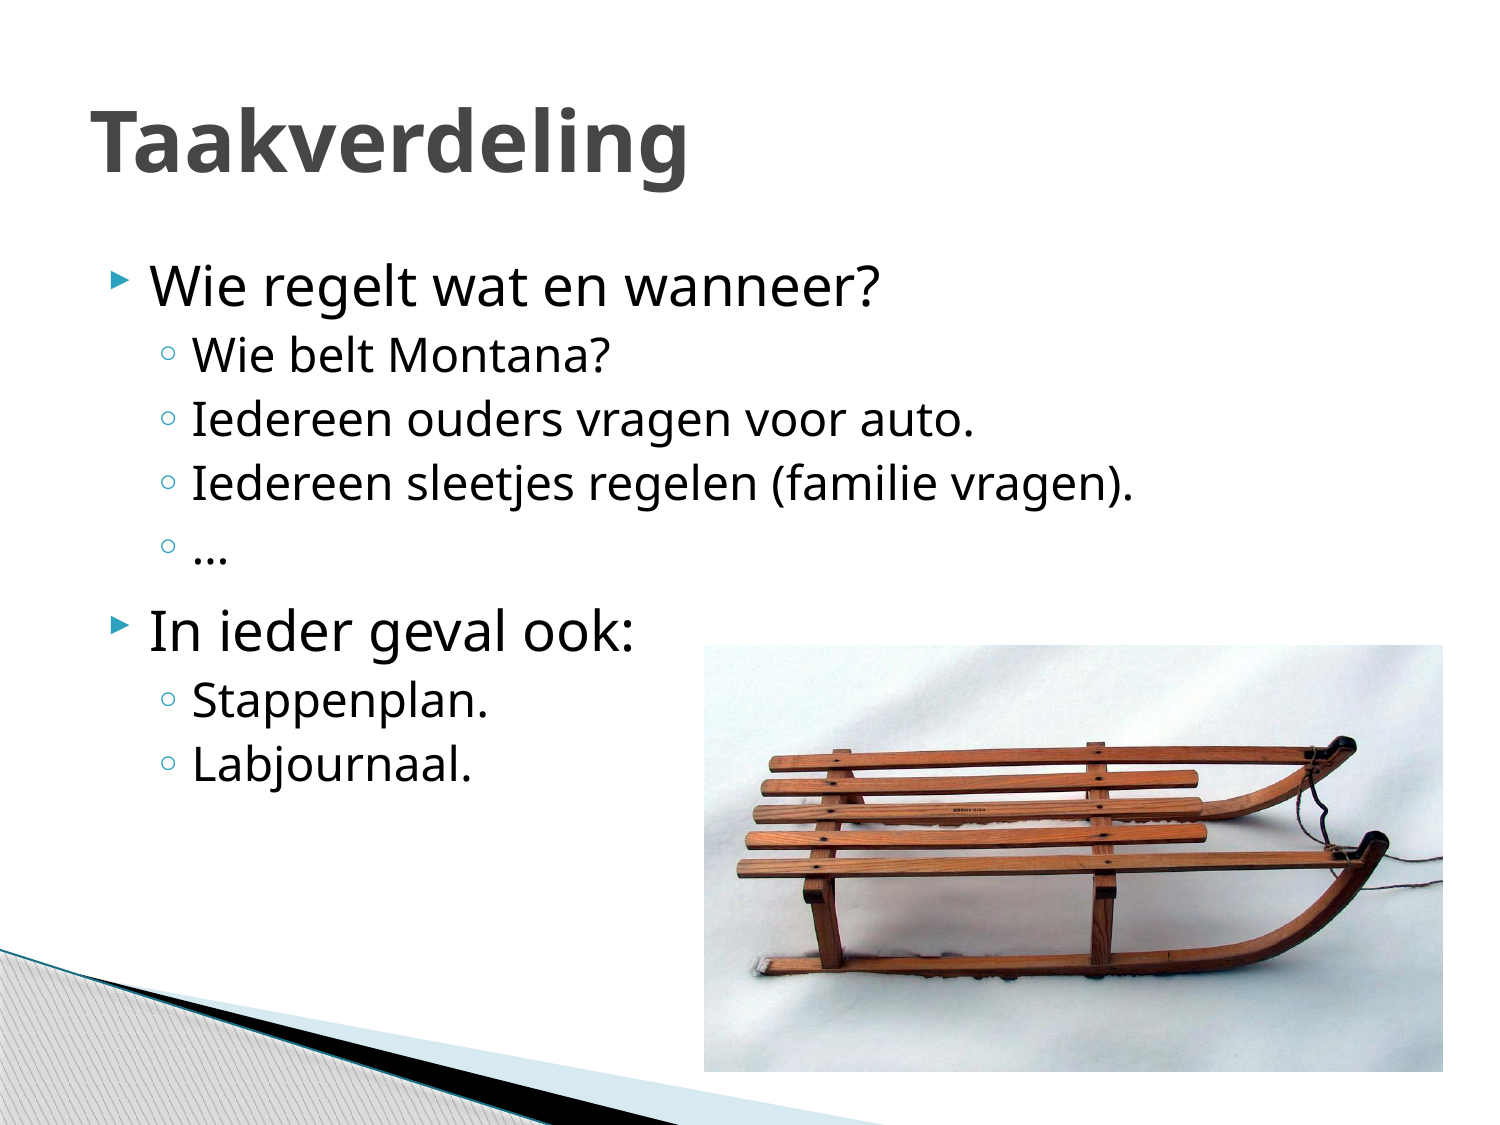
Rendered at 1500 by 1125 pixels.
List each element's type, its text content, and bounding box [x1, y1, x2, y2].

title Taakverdeling [75, 45, 1425, 233]
picture [704, 644, 1443, 1073]
list Wie regelt wat en wanneer? Wie belt Montana? Iedereen ouders vragen voor auto. Iedereen sleetjes regelen (familie vragen). … In ieder geval ook: Stappenplan. Labjournaal. [75, 243, 1425, 986]
